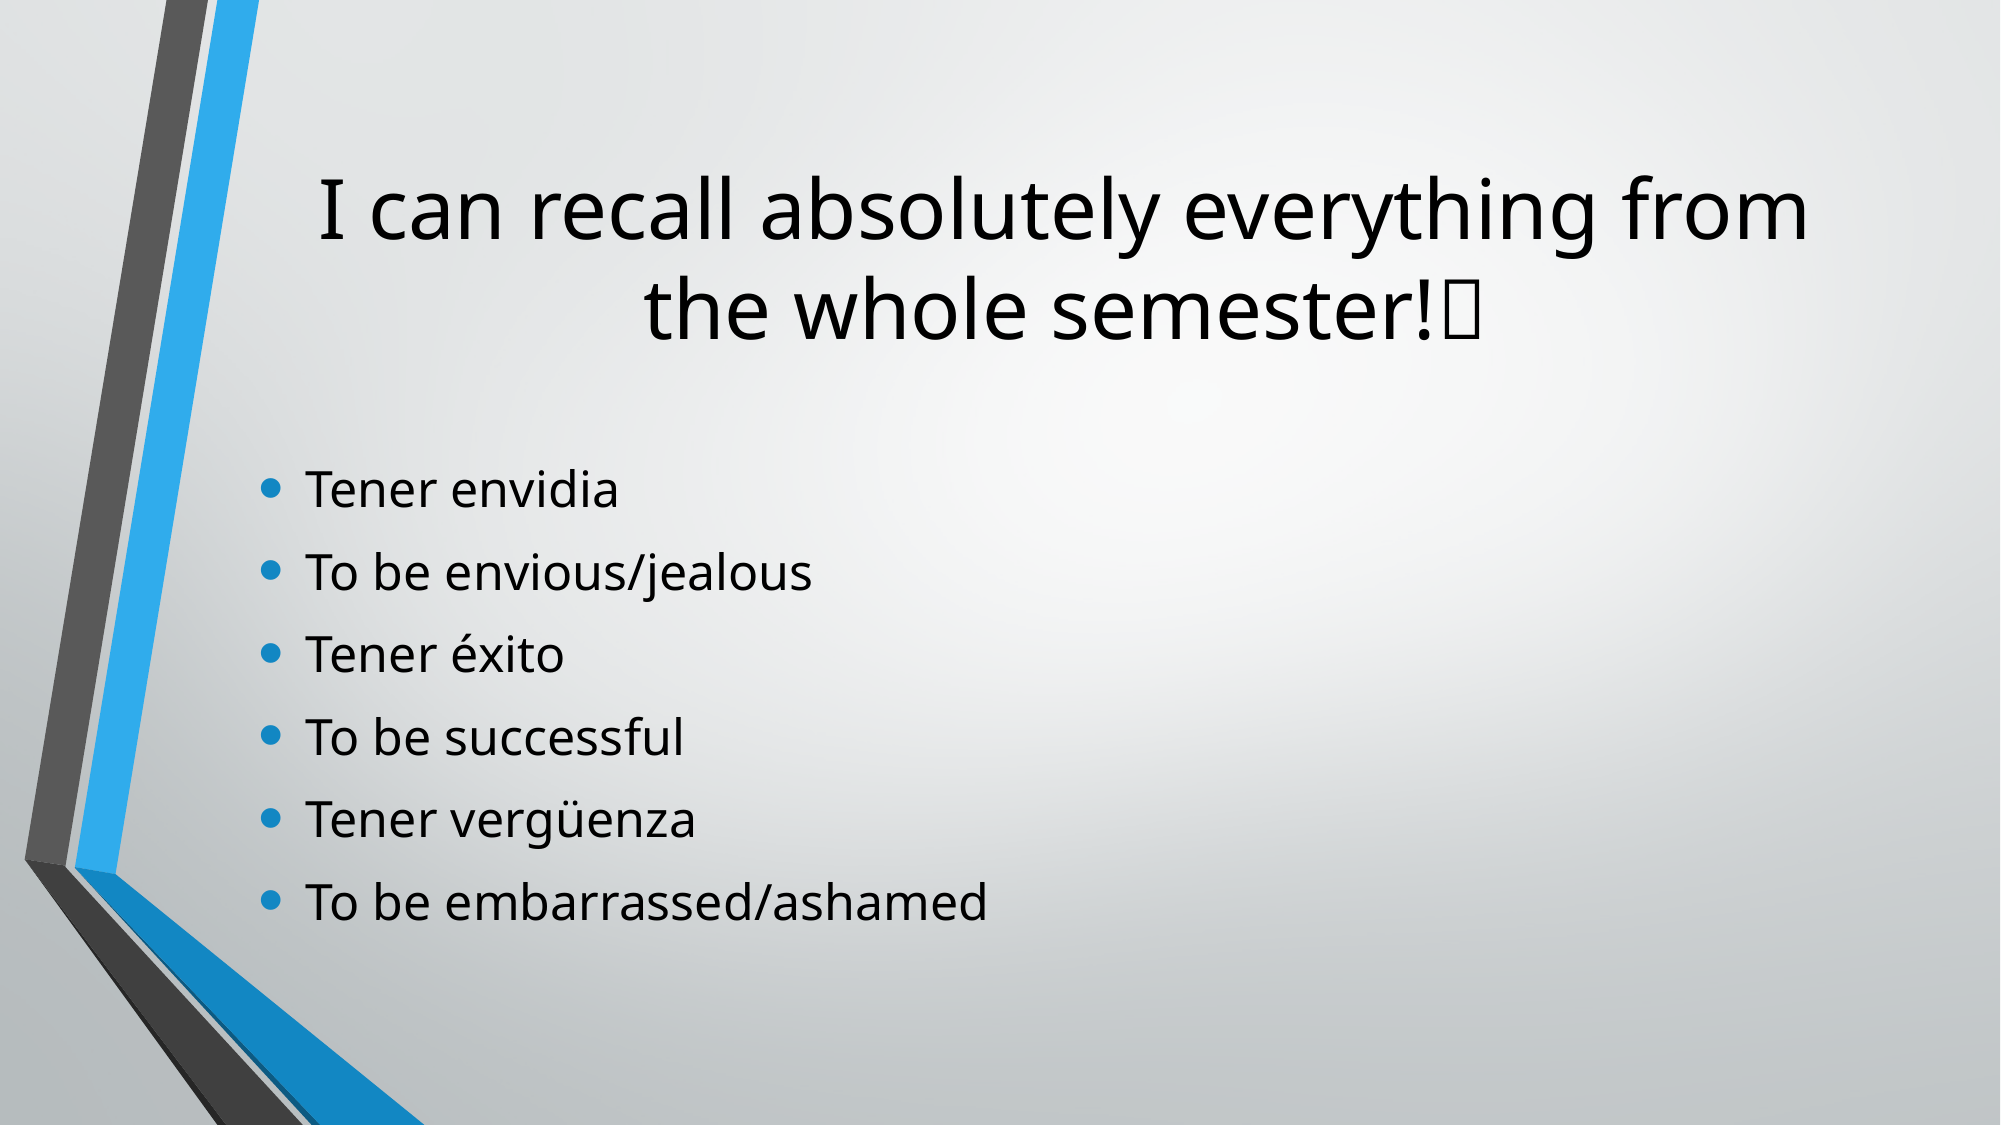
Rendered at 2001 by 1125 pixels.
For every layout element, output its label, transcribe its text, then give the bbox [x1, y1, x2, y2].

title I can recall absolutely everything from the whole semester! [243, 112, 1887, 400]
list Tener envidia To be envious/jealous Tener éxito To be successful Tener vergüenza To be embarrassed/ashamed [243, 437, 1887, 950]
